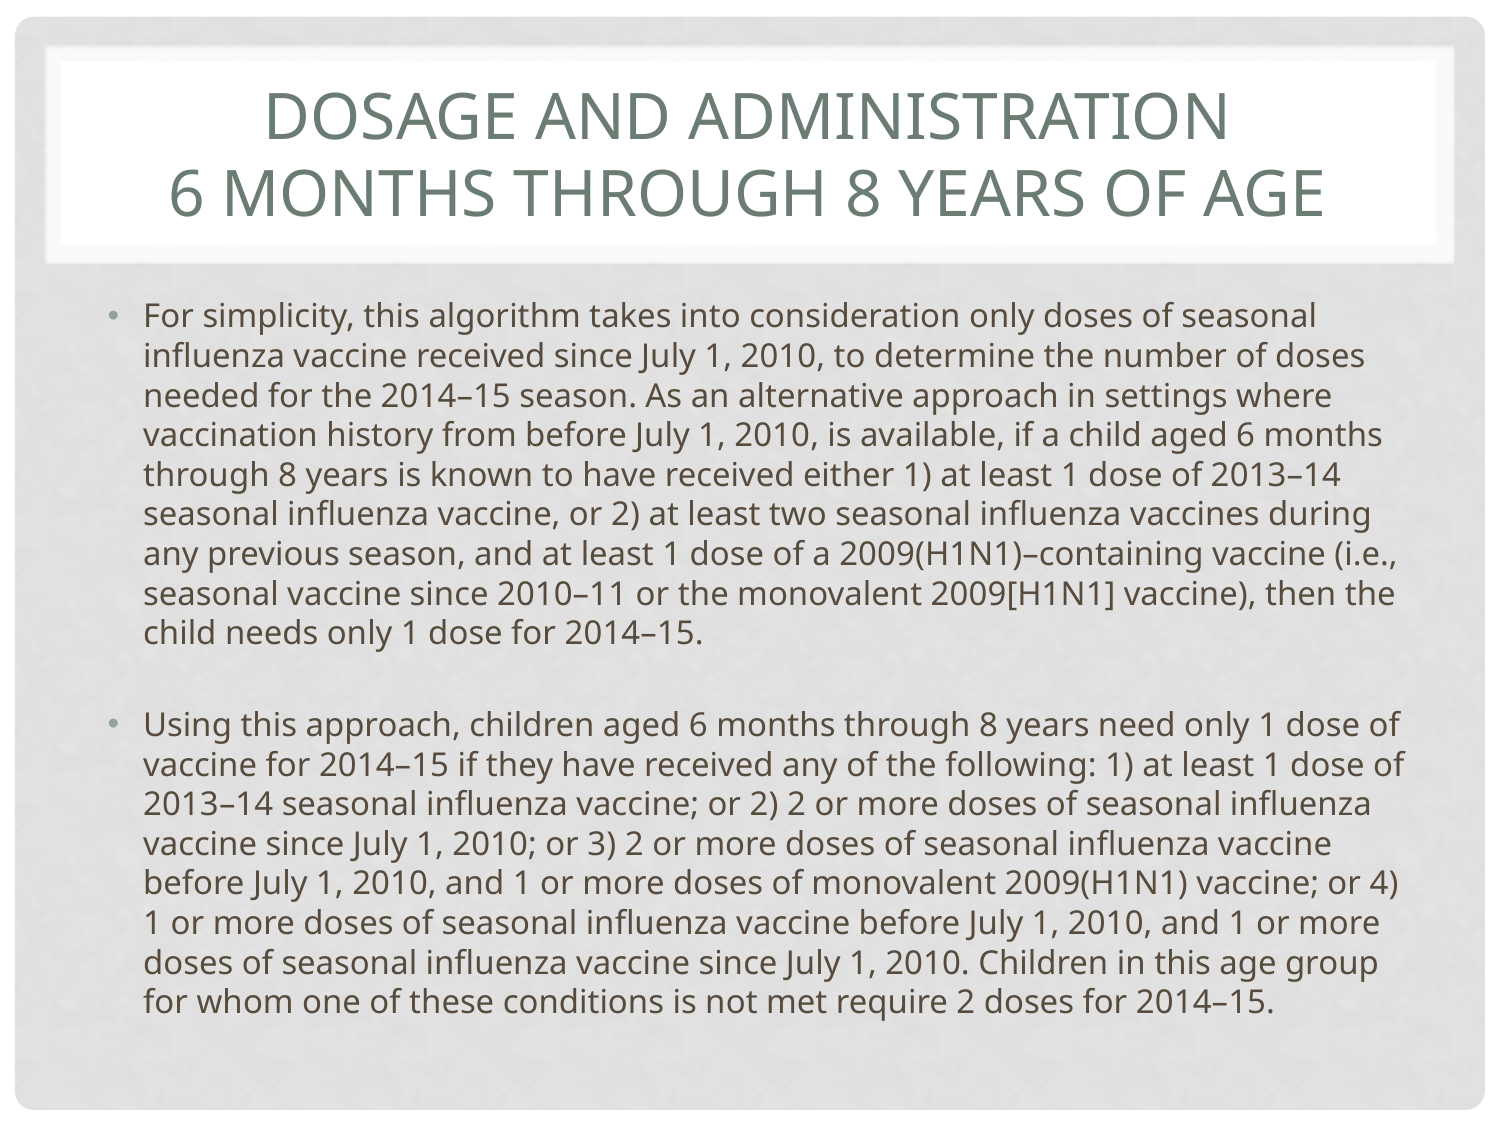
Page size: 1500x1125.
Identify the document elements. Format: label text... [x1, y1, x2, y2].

list For simplicity, this algorithm takes into consideration only doses of seasonal influenza vaccine received since July 1, 2010, to determine the number of doses needed for the 2014–15 season. As an alternative approach in settings where vaccination history from before July 1, 2010, is available, if a child aged 6 months through 8 years is known to have received either 1) at least 1 dose of 2013–14 seasonal influenza vaccine, or 2) at least two seasonal influenza vaccines during any previous season, and at least 1 dose of a 2009(H1N1)–containing vaccine (i.e., seasonal vaccine since 2010–11 or the monovalent 2009[H1N1] vaccine), then the child needs only 1 dose for 2014–15. Using this approach, children aged 6 months through 8 years need only 1 dose of vaccine for 2014–15 if they have received any of the following: 1) at least 1 dose of 2013–14 seasonal influenza vaccine; or 2) 2 or more doses of seasonal influenza vaccine since July 1, 2010; or 3) 2 or more doses of seasonal influenza vaccine before July 1, 2010, and 1 or more doses of monovalent 2009(H1N1) vaccine; or 4) 1 or more doses of seasonal influenza vaccine before July 1, 2010, and 1 or more doses of seasonal influenza vaccine since July 1, 2010. Children in this age group for whom one of these conditions is not met require 2 doses for 2014–15. [75, 287, 1425, 1075]
title Dosage and Administration 6 months through 8 Years of Age [69, 66, 1425, 238]
